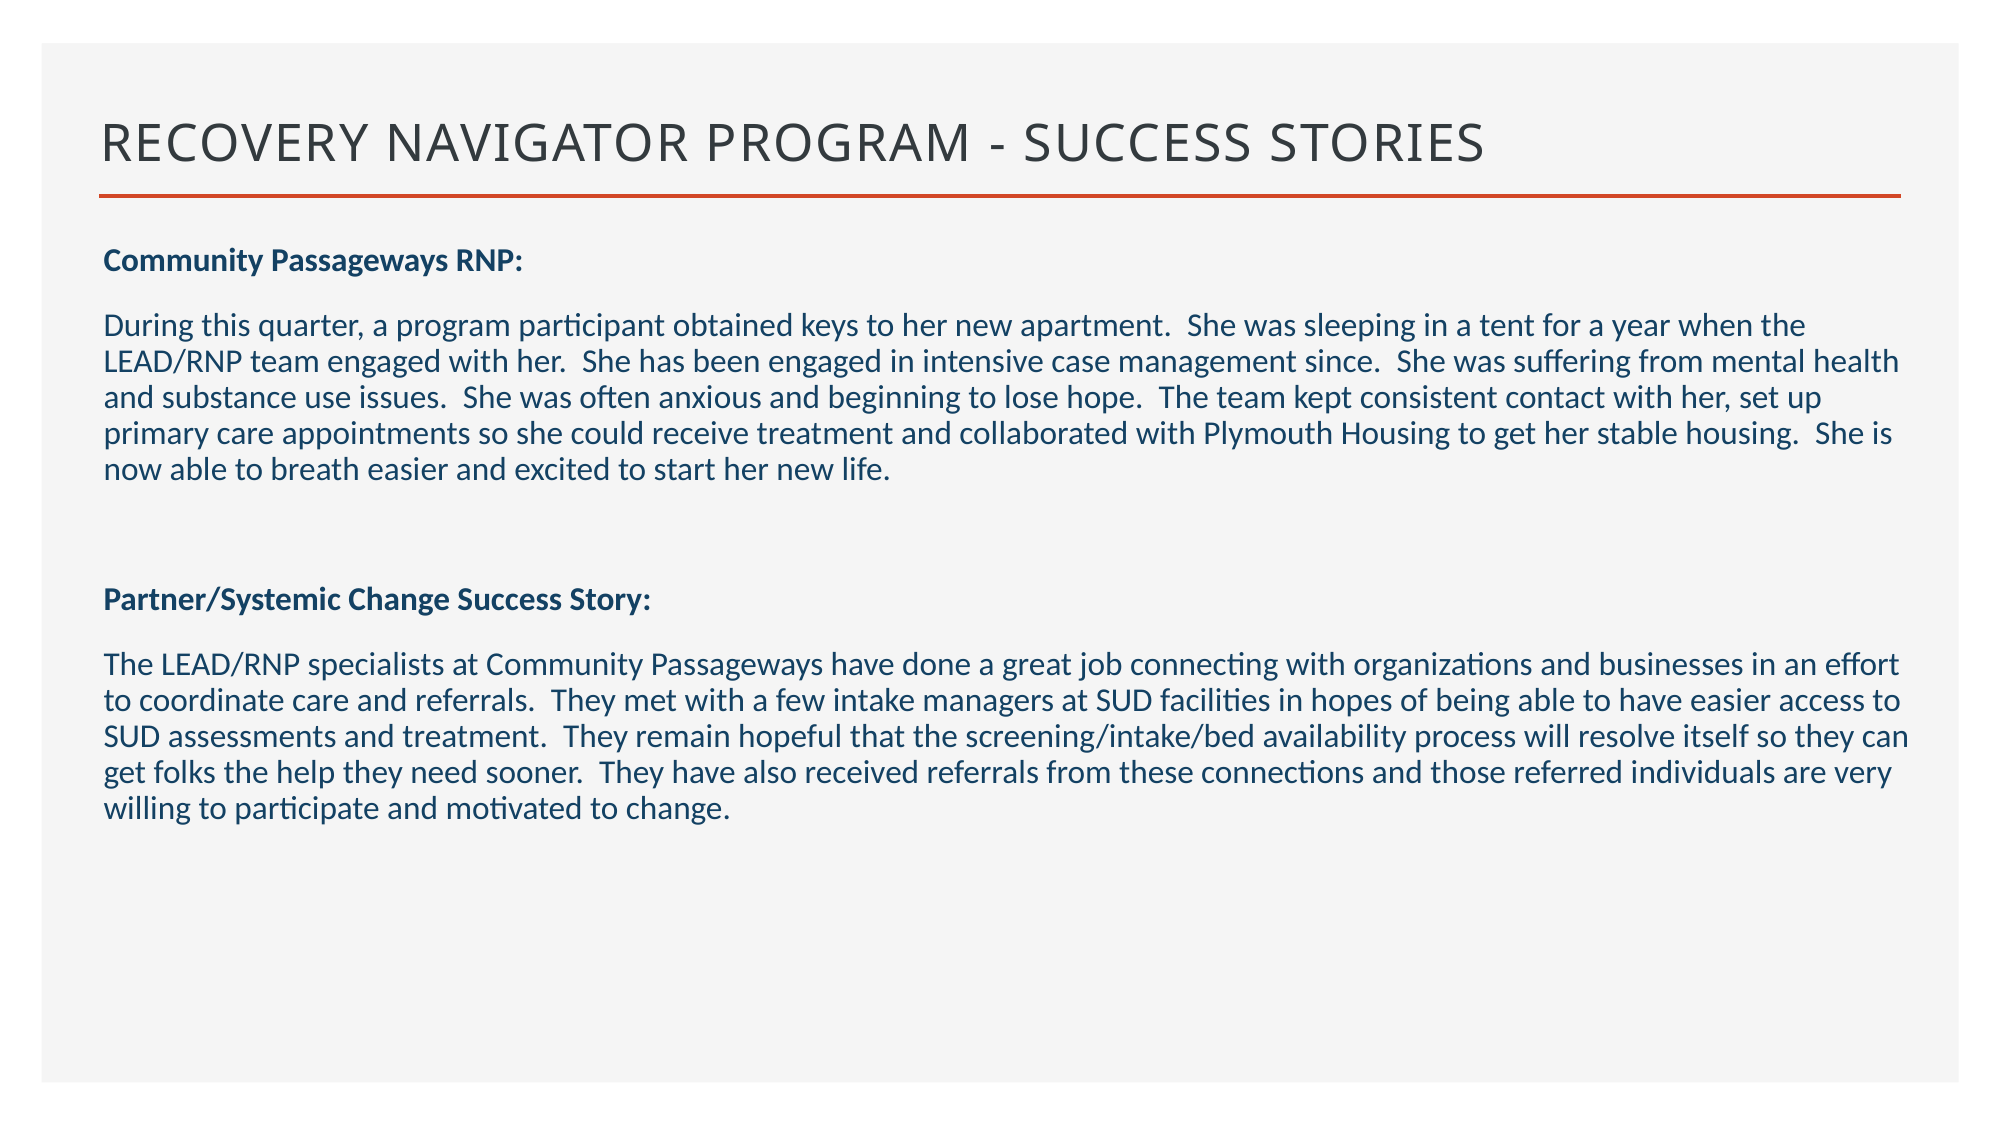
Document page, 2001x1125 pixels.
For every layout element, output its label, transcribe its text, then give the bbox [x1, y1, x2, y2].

title Recovery Navigator Program - Success Stories [85, 73, 1601, 179]
list Community Passageways RNP: During this quarter, a program participant obtained keys to her new apartment. She was sleeping in a tent for a year when the LEAD/RNP team engaged with her. She has been engaged in intensive case management since. She was suffering from mental health and substance use issues. She was often anxious and beginning to lose hope. The team kept consistent contact with her, set up primary care appointments so she could receive treatment and collaborated with Plymouth Housing to get her stable housing. She is now able to breath easier and excited to start her new life. Partner/Systemic Change Success Story: The LEAD/RNP specialists at Community Passageways have done a great job connecting with organizations and businesses in an effort to coordinate care and referrals. They met with a few intake managers at SUD facilities in hopes of being able to have easier access to SUD assessments and treatment. They remain hopeful that the screening/intake/bed availability process will resolve itself so they can get folks the help they need sooner. They have also received referrals from these connections and those referred individuals are very willing to participate and motivated to change. [88, 235, 1935, 979]
